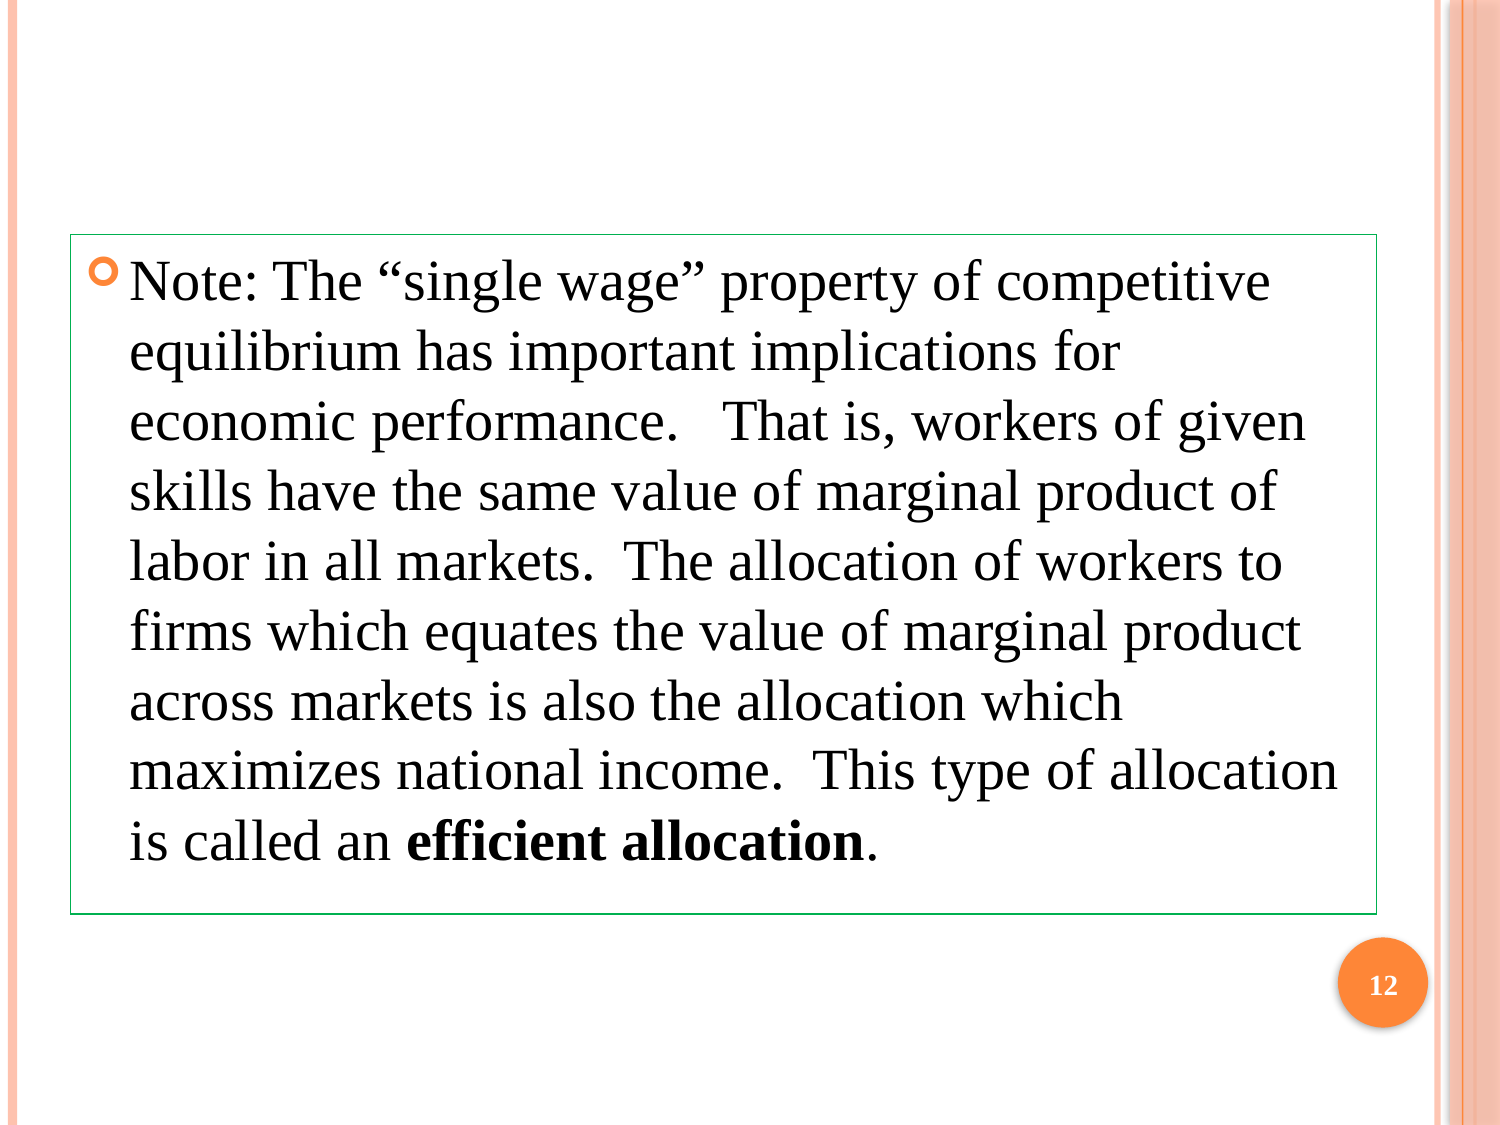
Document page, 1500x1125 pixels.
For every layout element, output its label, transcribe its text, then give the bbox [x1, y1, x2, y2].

slide_number 12 [1333, 940, 1434, 1026]
list Note: The “single wage” property of competitive equilibrium has important implications for economic performance. That is, workers of given skills have the same value of marginal product of labor in all markets. The allocation of workers to firms which equates the value of marginal product across markets is also the allocation which maximizes national income. This type of allocation is called an efficient allocation. [70, 234, 1377, 915]
